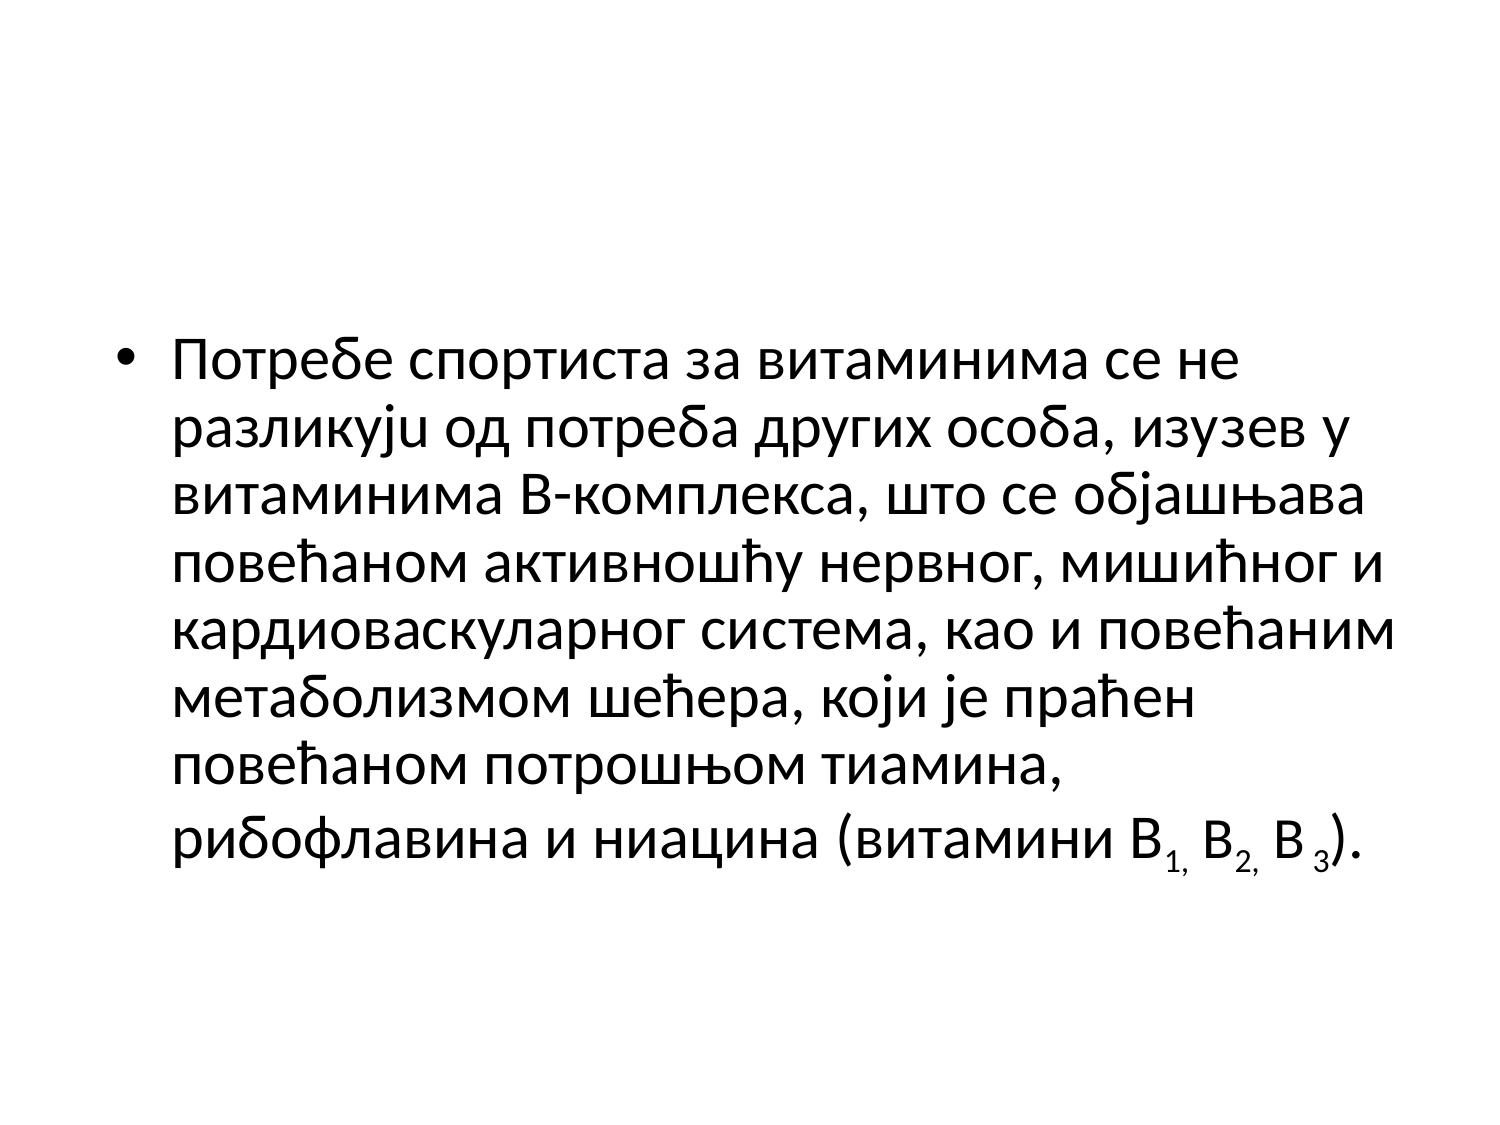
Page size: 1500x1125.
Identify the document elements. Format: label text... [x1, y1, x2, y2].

list Потребe спортиста за витаминима се не разликујu од потреба других осoба, изузев у витаминима B-комплекса, што се објашњавa повећаном активношћу нервног, мишићног и кардиоваскуларног система, као и повећаним метаболизмом шећeра, који је праћен повећаном потрошњом тиамина, рибофлавина и ниацина (витамини В1, В2, В 3). [100, 208, 1451, 984]
